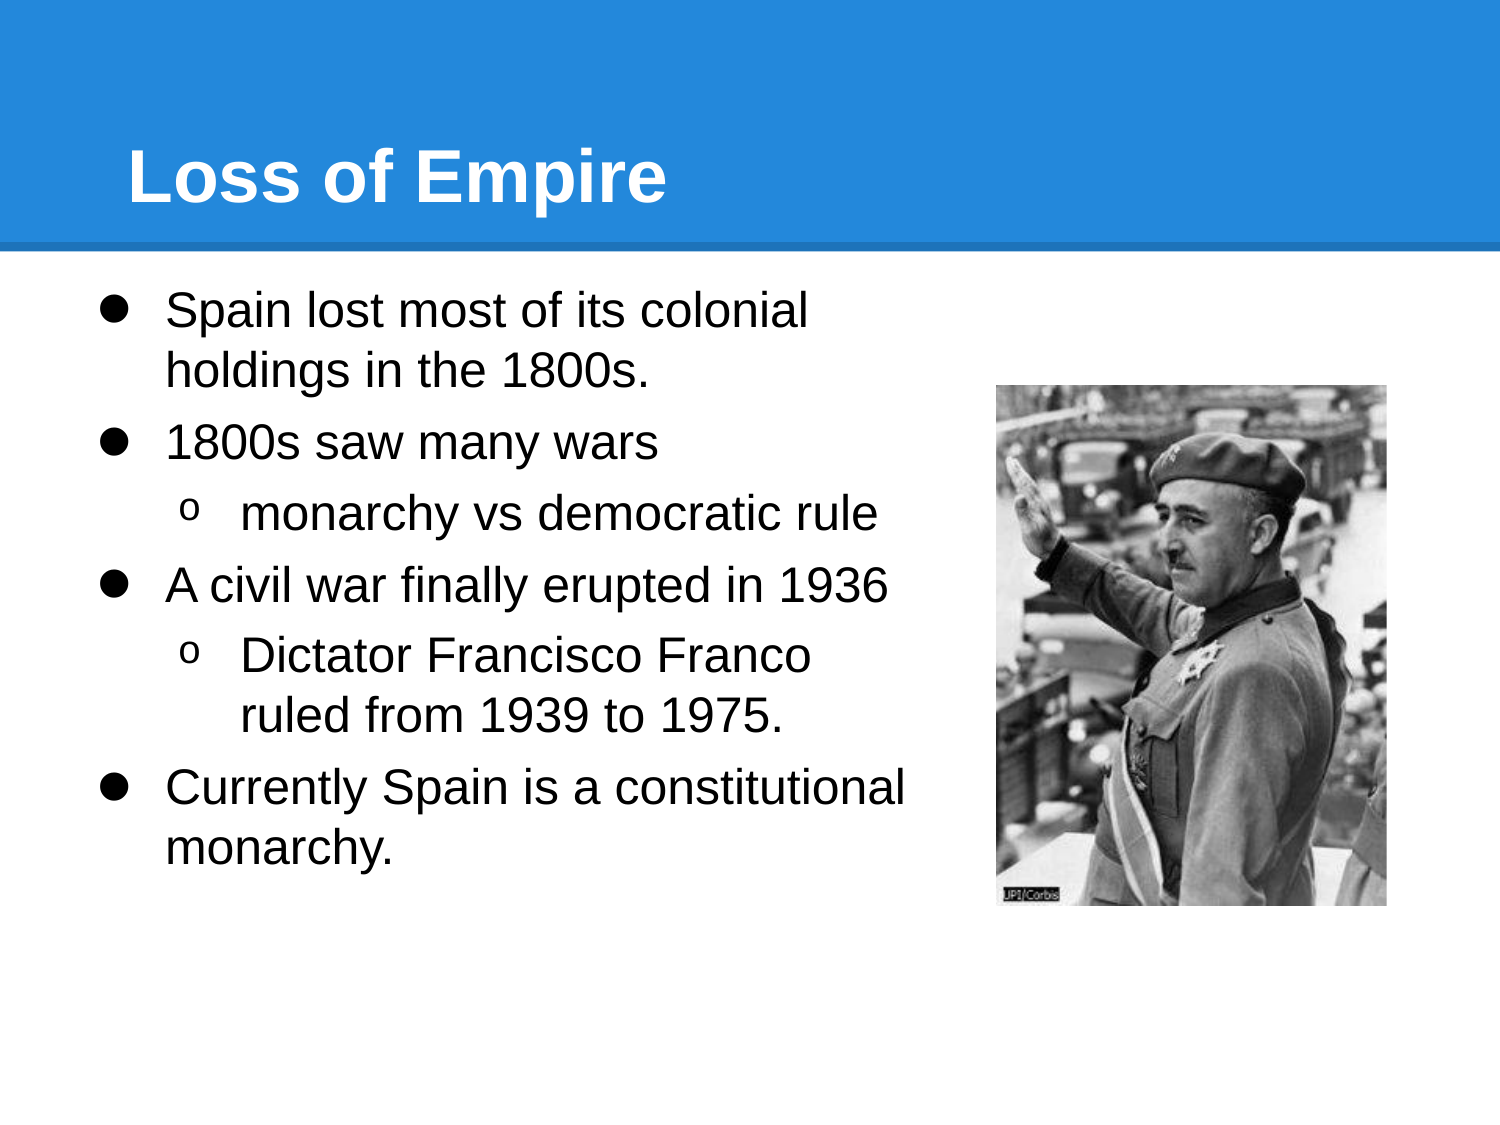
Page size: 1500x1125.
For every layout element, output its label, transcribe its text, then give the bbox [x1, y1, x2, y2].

title Loss of Empire [75, 45, 1425, 233]
text_box [996, 385, 1387, 906]
list Spain lost most of its colonial holdings in the 1800s. 1800s saw many wars monarchy vs democratic rule A civil war finally erupted in 1936 Dictator Francisco Franco ruled from 1939 to 1975. Currently Spain is a constitutional monarchy. [75, 262, 927, 1078]
